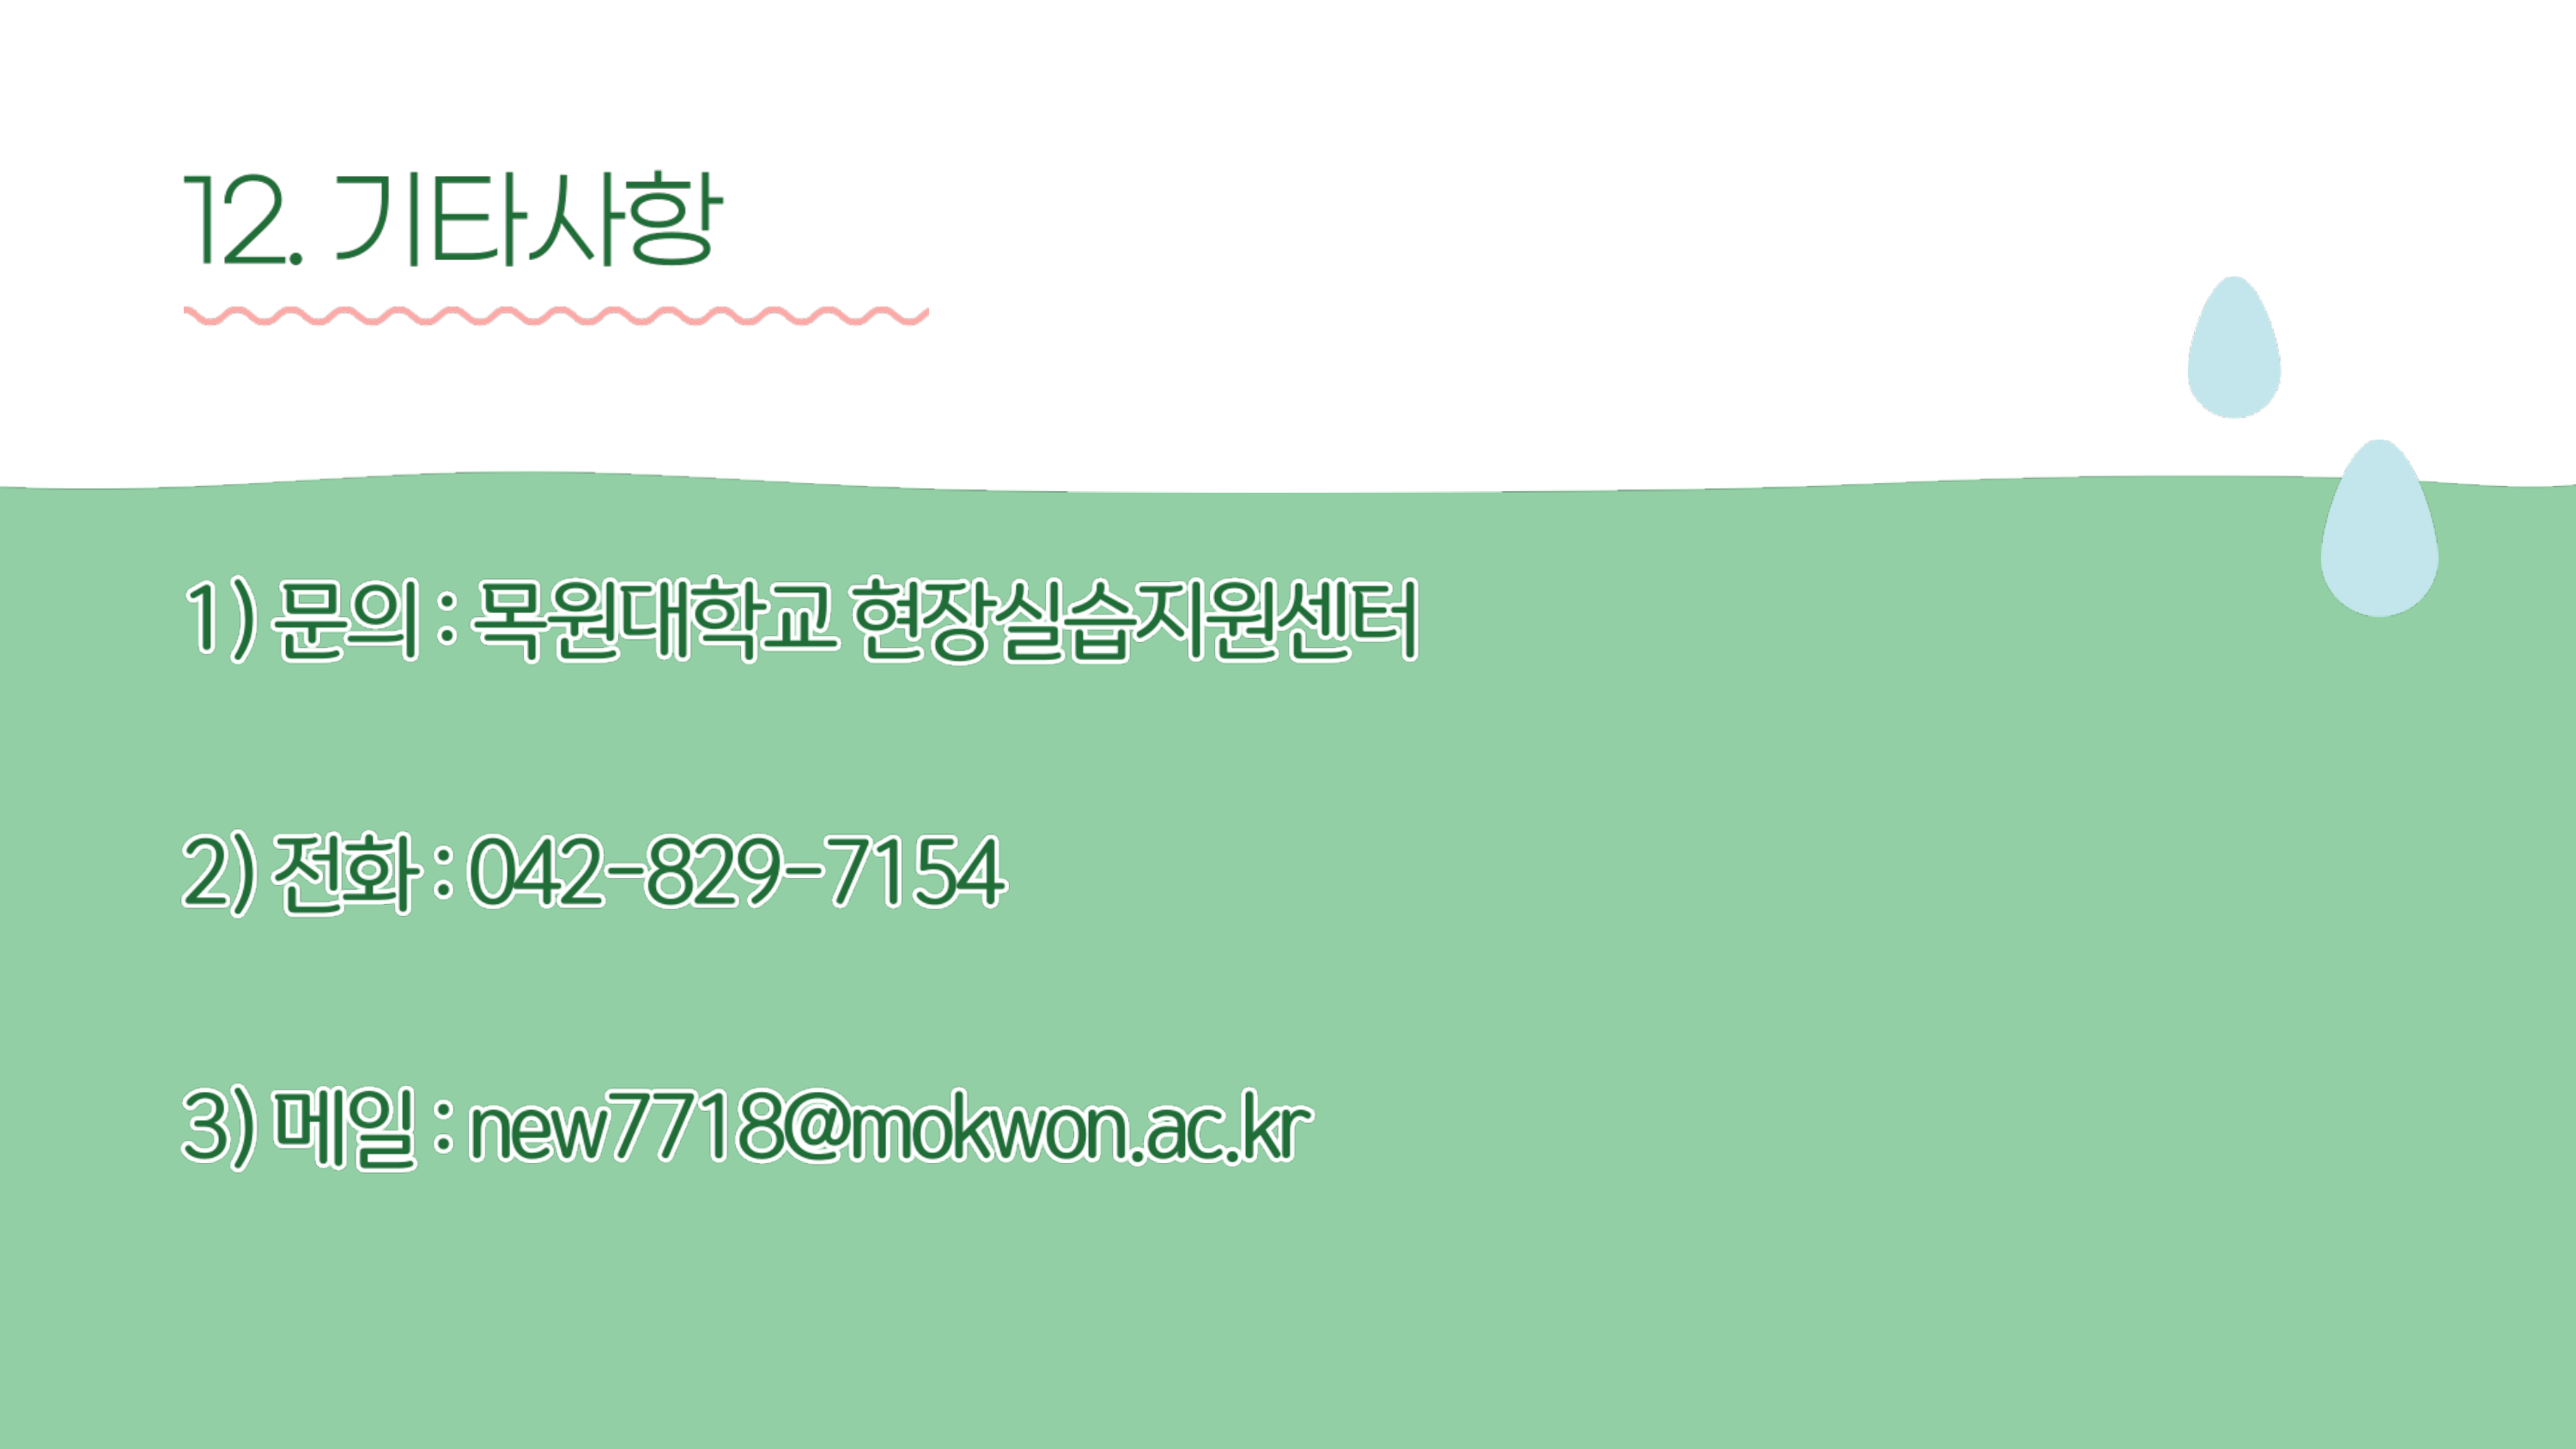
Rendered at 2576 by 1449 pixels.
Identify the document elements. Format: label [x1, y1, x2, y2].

text_box [184, 306, 929, 329]
text_box [0, 0, 2576, 494]
text_box [2187, 276, 2282, 419]
picture [148, 518, 1522, 1276]
picture [163, 138, 773, 315]
text_box [2321, 440, 2439, 618]
